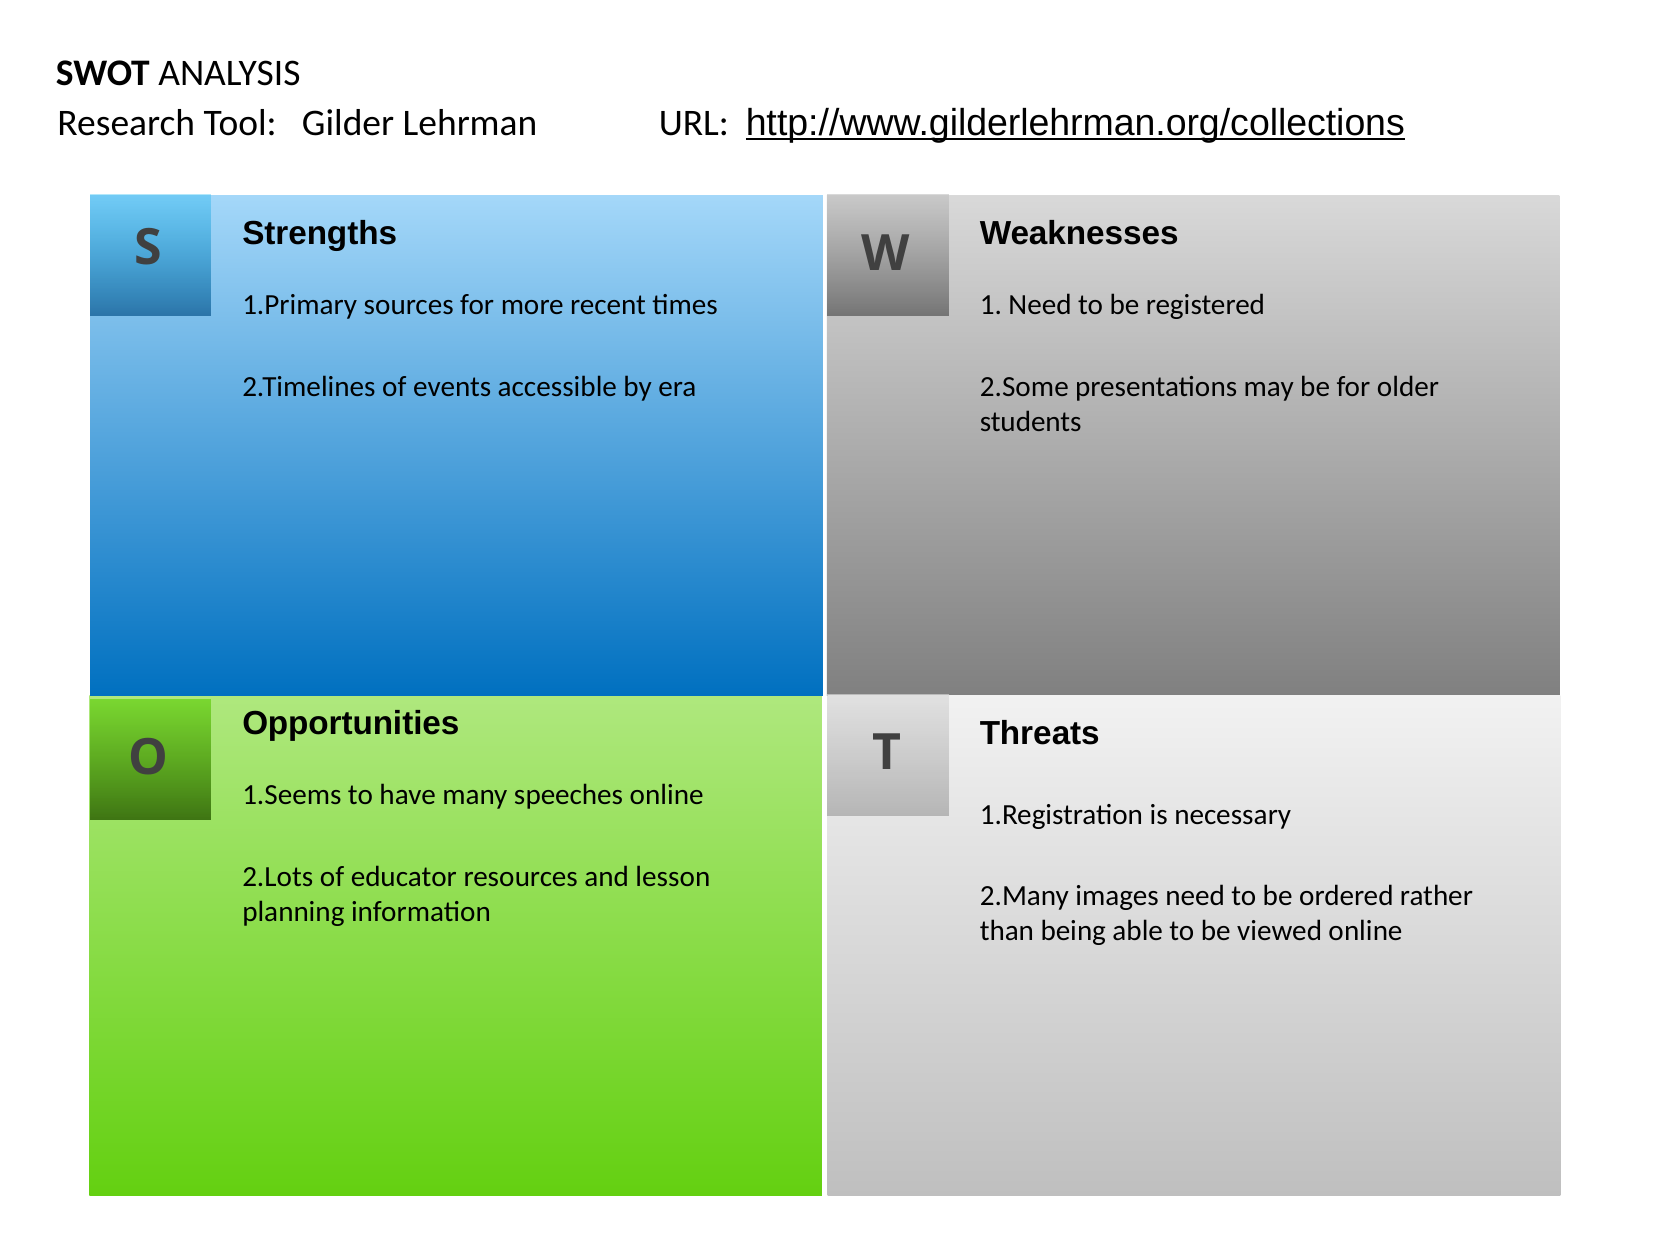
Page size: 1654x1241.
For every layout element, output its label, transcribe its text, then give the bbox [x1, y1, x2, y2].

text_box URL: http://www.gilderlehrman.org/collections [644, 95, 1438, 152]
text_box [827, 695, 1561, 1196]
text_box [89, 698, 212, 821]
text_box Threats 1.Registration is necessary 2.Many images need to be ordered rather than being able to be viewed online [965, 707, 1541, 1036]
text_box [90, 195, 823, 696]
text_box Research Tool: Gilder Lehrman [42, 95, 562, 152]
text_box [89, 695, 822, 1196]
text_box Weaknesses 1. Need to be registered 2.Some presentations may be for older students [965, 207, 1541, 567]
text_box Strengths 1.Primary sources for more recent times 2.Timelines of events accessible by era [227, 207, 803, 492]
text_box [827, 694, 949, 817]
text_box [89, 194, 212, 317]
text_box [826, 195, 1560, 695]
text_box Opportunities 1.Seems to have many speeches online 2.Lots of educator resources and lesson planning information [227, 697, 803, 1017]
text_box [827, 194, 949, 317]
text_box SWOT ANALYSIS [41, 44, 316, 102]
